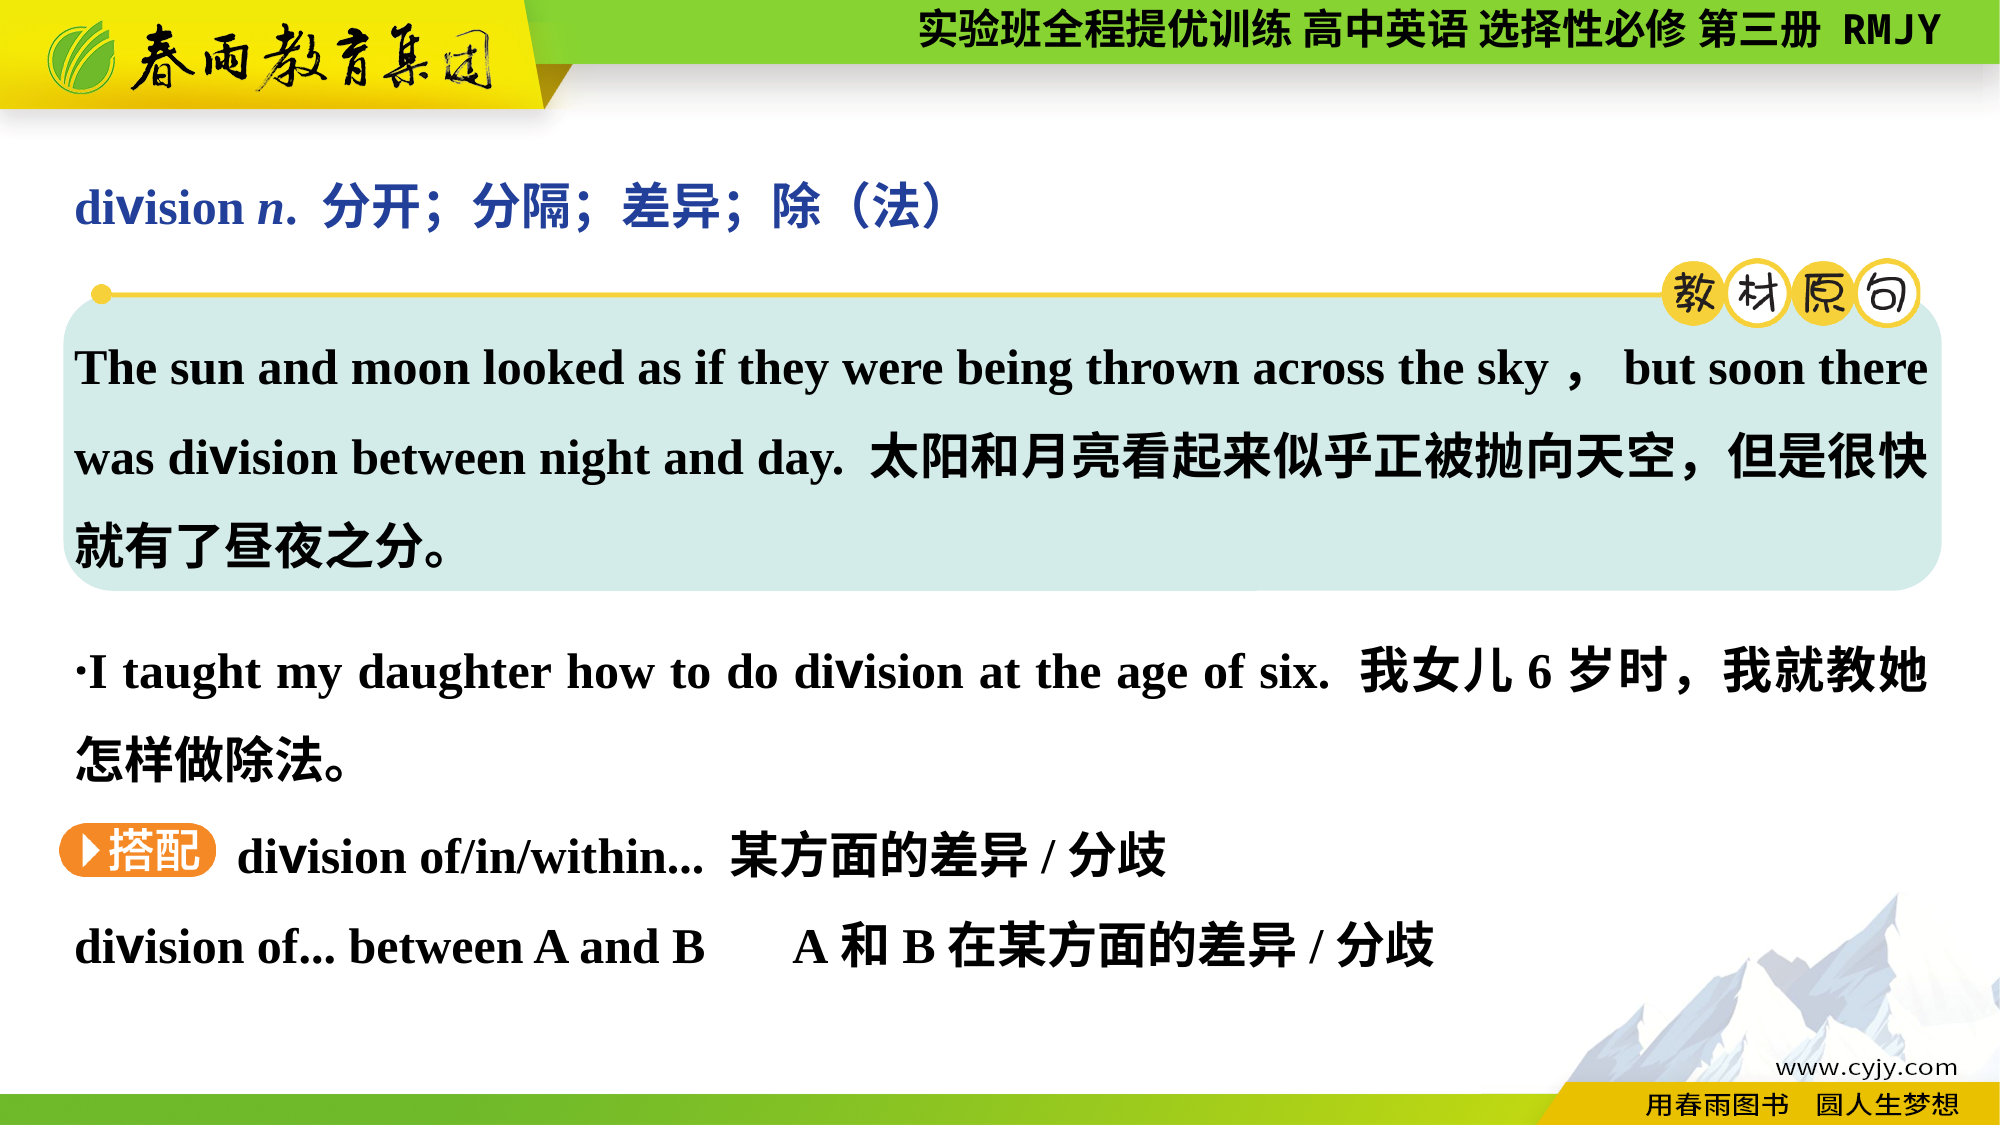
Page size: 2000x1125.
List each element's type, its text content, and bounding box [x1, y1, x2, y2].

text_box The sun and moon looked as if they were being thrown across the sky，but soon there was division between night and day. 太阳和月亮看起来似乎正被抛向天空，但是很快就有了昼夜之分。 [59, 297, 1944, 583]
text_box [90, 258, 1921, 357]
text_box [86, 583, 1919, 591]
text_box division of/in/within... 某方面的差异/分歧 division of... between A and B A和B在某方面的差异/分歧 [59, 786, 1944, 982]
text_box ·I taught my daughter how to do division at the age of six. 我女儿6岁时，我就教她怎样做除法。 [59, 600, 1944, 786]
picture [0, 0, 2000, 1125]
list division n. 分开；分隔；差异；除（法） [59, 137, 1944, 233]
